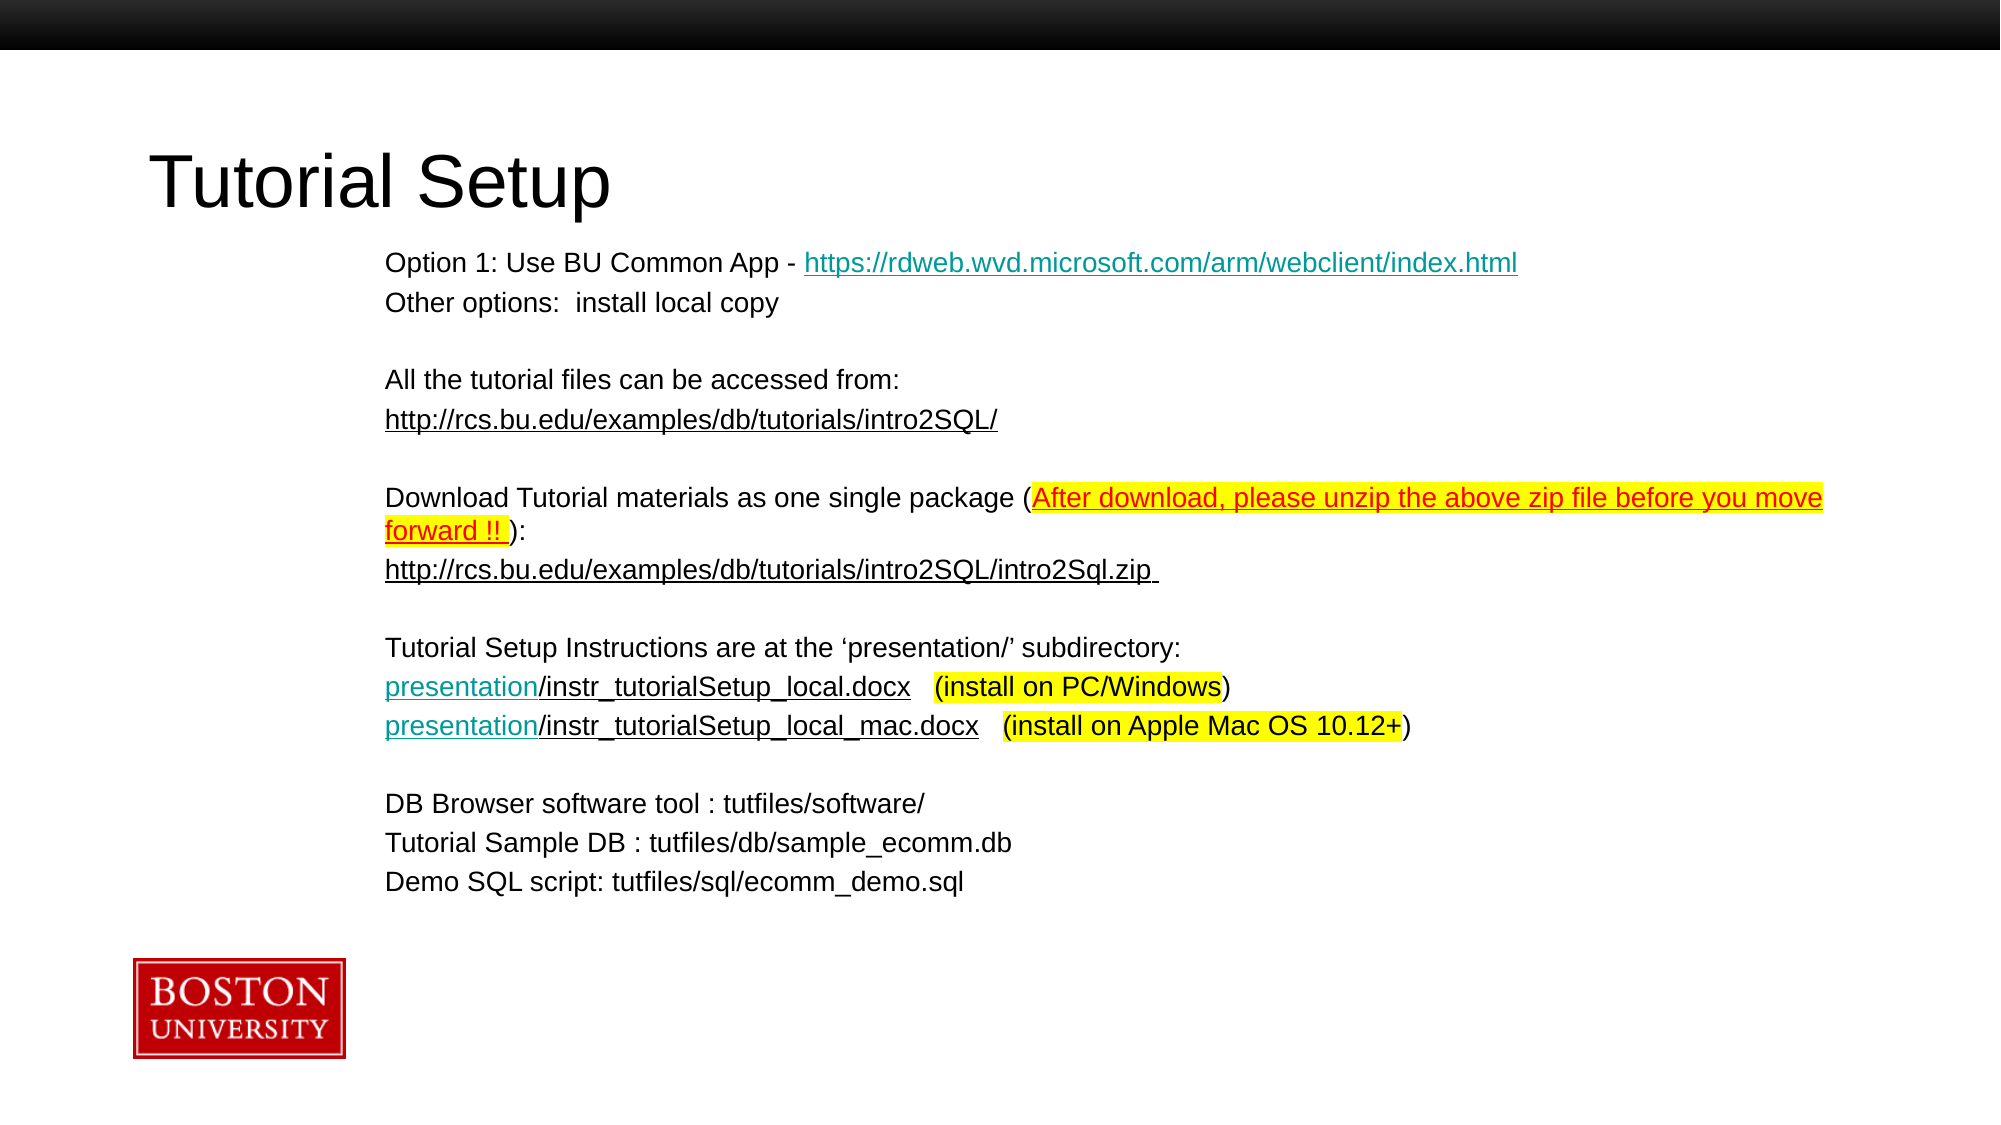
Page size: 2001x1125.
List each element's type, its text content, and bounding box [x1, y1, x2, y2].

list Option 1: Use BU Common App - https://rdweb.wvd.microsoft.com/arm/webclient/index.html Other options: install local copy All the tutorial files can be accessed from: http://rcs.bu.edu/examples/db/tutorials/intro2SQL/ Download Tutorial materials as one single package (After download, please unzip the above zip file before you move forward !! ): http://rcs.bu.edu/examples/db/tutorials/intro2SQL/intro2Sql.zip Tutorial Setup Instructions are at the ‘presentation/’ subdirectory: presentation/instr_tutorialSetup_local.docx (install on PC/Windows) presentation/instr_tutorialSetup_local_mac.docx (install on Apple Mac OS 10.12+) DB Browser software tool : tutfiles/software/ Tutorial Sample DB : tutfiles/db/sample_ecomm.db Demo SQL script: tutfiles/sql/ecomm_demo.sql [307, 237, 1867, 938]
picture [133, 958, 346, 1059]
title Tutorial Setup [133, 125, 1867, 238]
